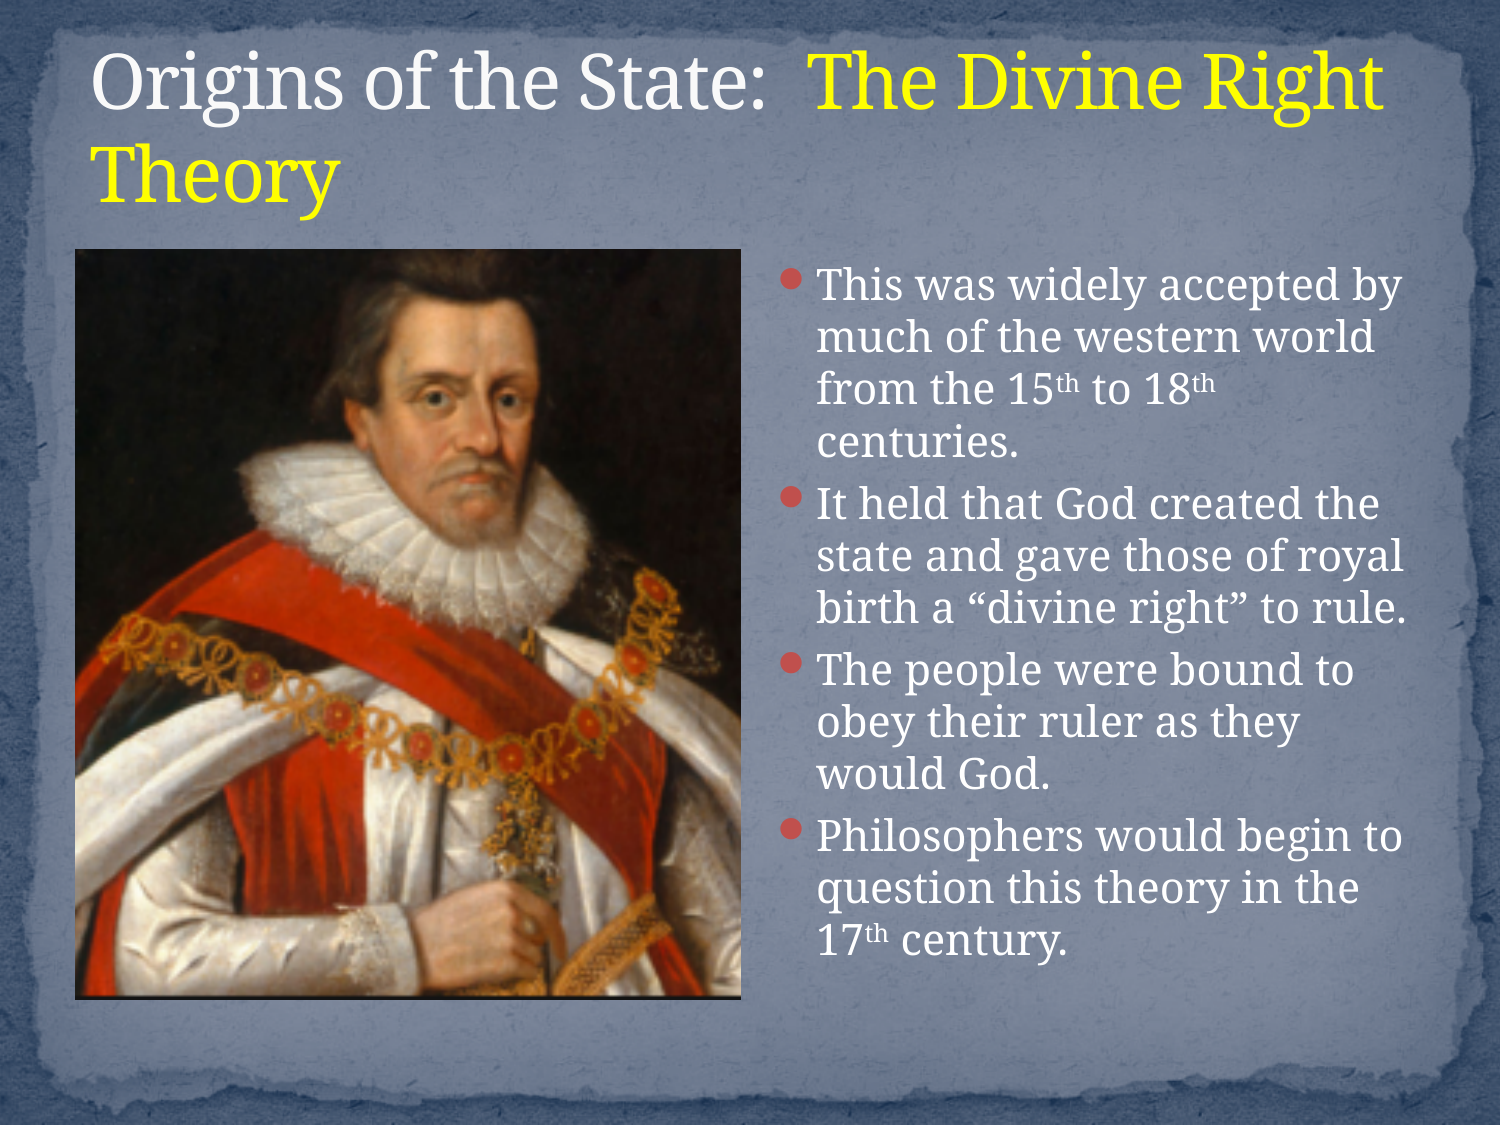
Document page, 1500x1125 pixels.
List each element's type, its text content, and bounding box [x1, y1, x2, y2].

title Origins of the State: The Divine Right Theory [74, 24, 1425, 225]
list This was widely accepted by much of the western world from the 15th to 18th centuries. It held that God created the state and gave those of royal birth a “divine right” to rule. The people were bound to obey their ruler as they would God. Philosophers would begin to question this theory in the 17th century. [762, 249, 1429, 1000]
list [77, 252, 740, 998]
